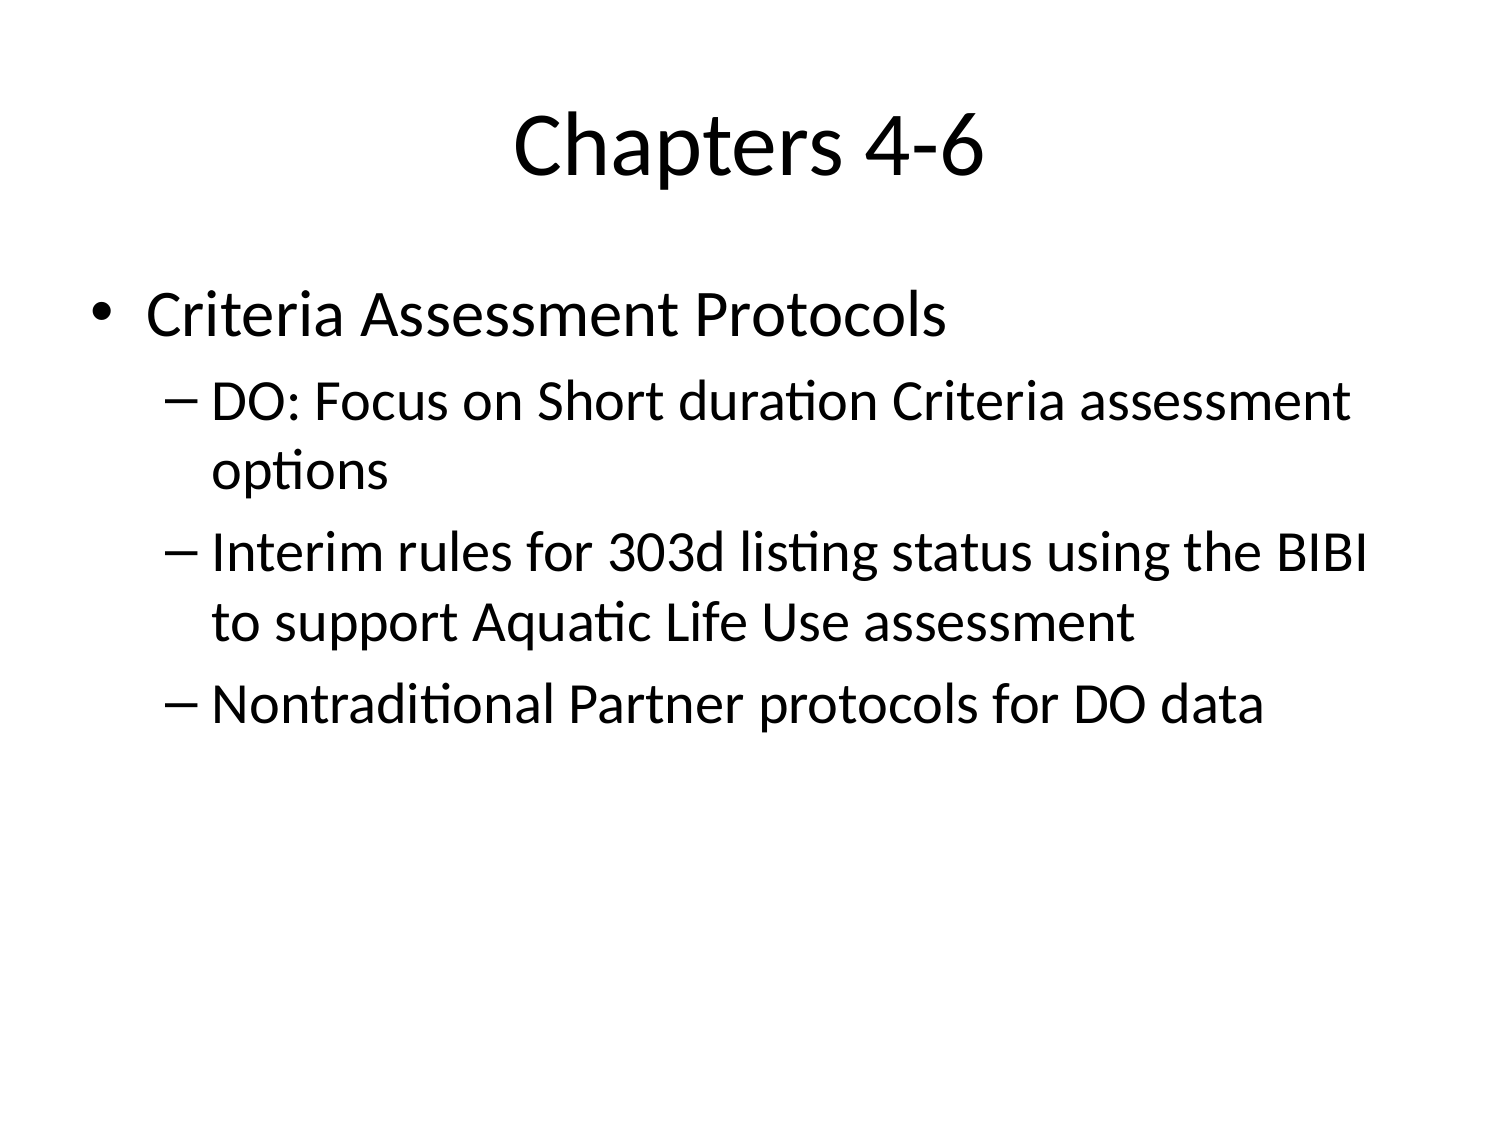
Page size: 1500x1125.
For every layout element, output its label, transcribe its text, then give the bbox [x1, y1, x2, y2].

title Chapters 4-6 [75, 45, 1425, 233]
list Criteria Assessment Protocols DO: Focus on Short duration Criteria assessment options Interim rules for 303d listing status using the BIBI to support Aquatic Life Use assessment Nontraditional Partner protocols for DO data [75, 262, 1425, 1005]
